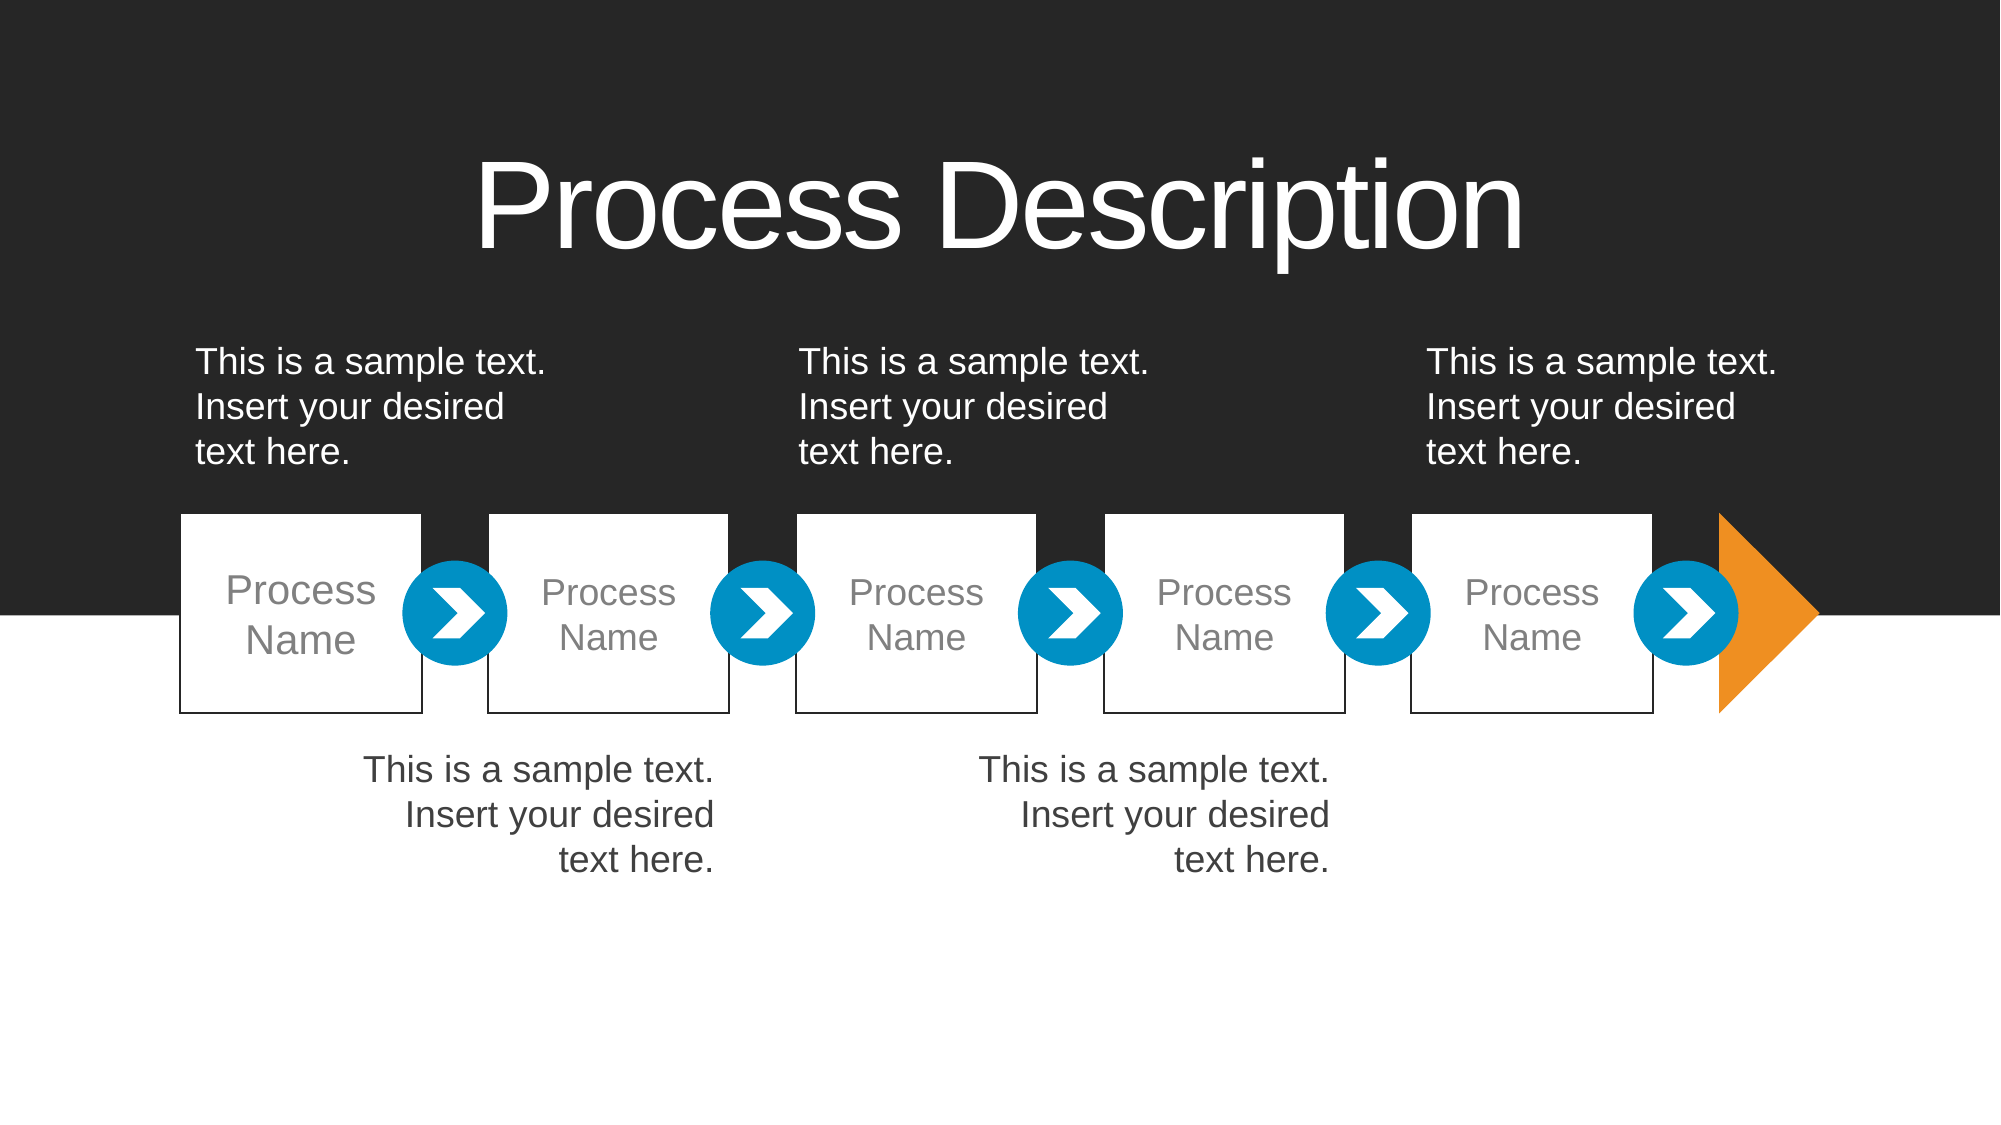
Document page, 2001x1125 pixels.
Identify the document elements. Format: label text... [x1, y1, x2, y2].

text_box Process Description [221, 115, 1779, 281]
text_box This is a sample text. Insert your desired text here. [180, 329, 570, 480]
text_box Process Name [179, 512, 423, 714]
text_box [430, 586, 487, 640]
text_box This is a sample text. Insert your desired text here. [955, 737, 1346, 888]
text_box This is a sample text. Insert your desired text here. [783, 329, 1174, 480]
text_box [737, 586, 795, 640]
text_box [1660, 586, 1717, 640]
text_box [1718, 510, 1822, 716]
text_box [1324, 559, 1432, 667]
text_box Process Name [795, 512, 1038, 714]
text_box [1016, 559, 1124, 667]
text_box Process Name [487, 512, 730, 714]
text_box [401, 559, 509, 667]
text_box This is a sample text. Insert your desired text here. [339, 737, 730, 888]
text_box This is a sample text. Insert your desired text here. [1411, 329, 1801, 480]
text_box [1632, 559, 1740, 667]
text_box [709, 559, 817, 667]
text_box [1353, 586, 1410, 640]
text_box [0, 0, 2000, 617]
text_box Process Name [1103, 512, 1346, 714]
text_box [1045, 586, 1103, 640]
text_box Process Name [1410, 512, 1654, 714]
